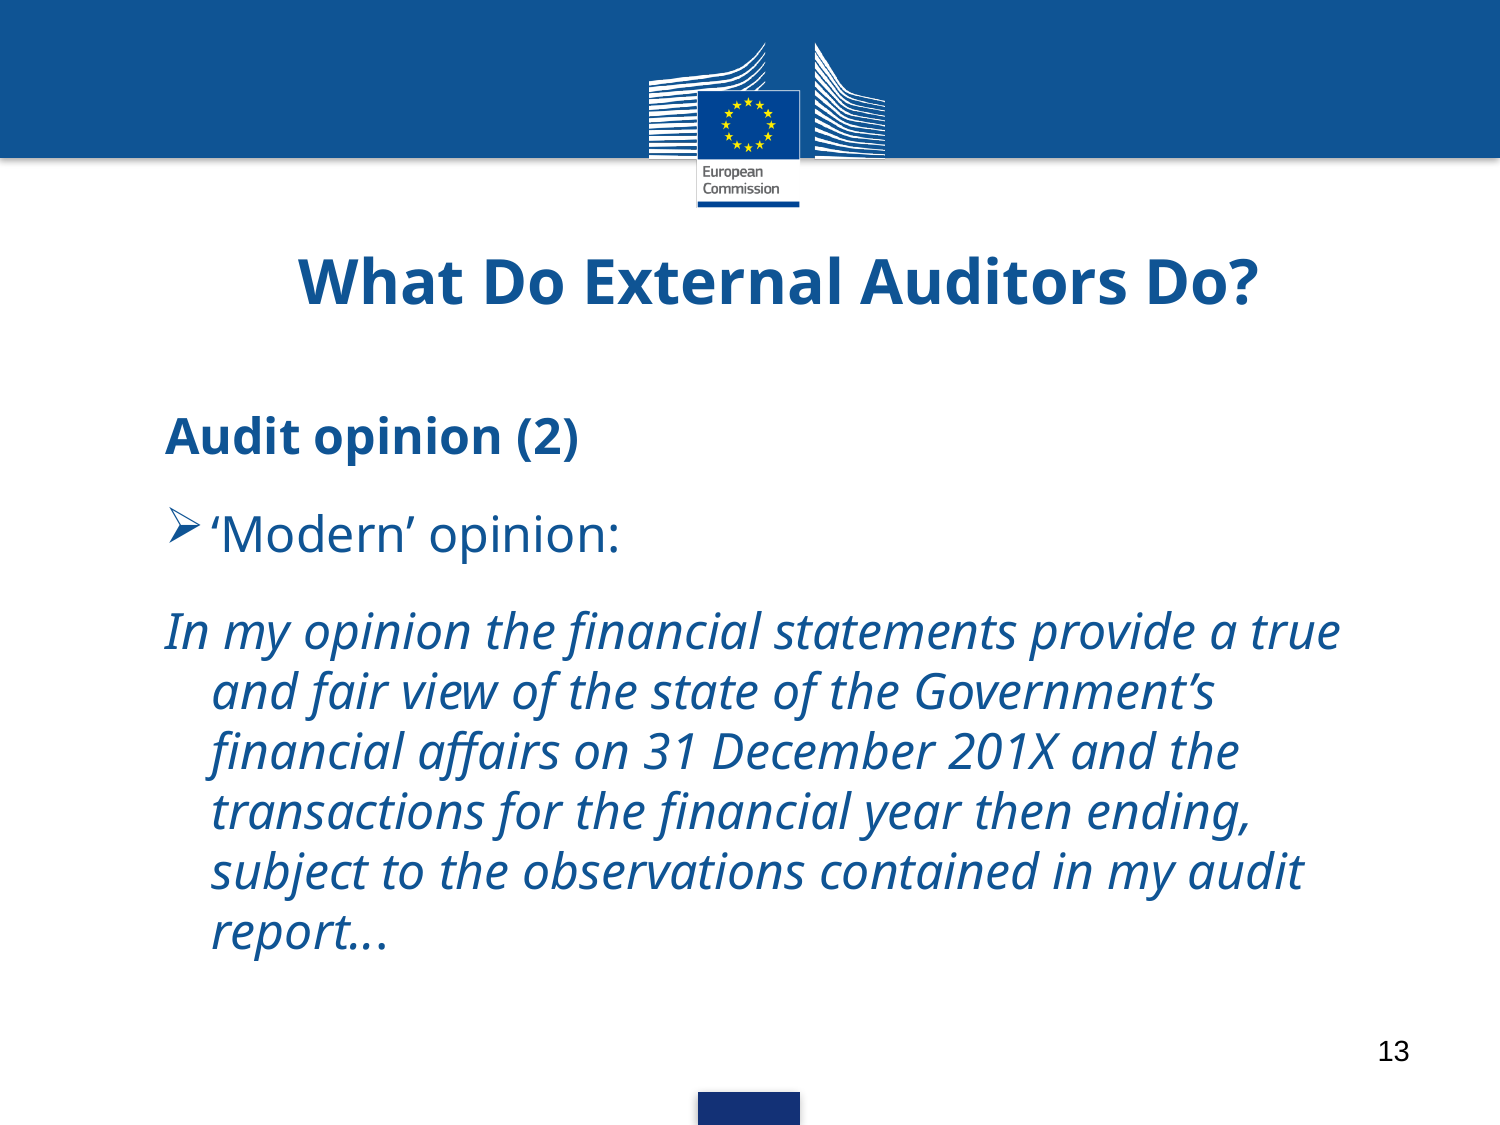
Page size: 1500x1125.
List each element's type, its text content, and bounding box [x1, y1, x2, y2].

slide_number 13 [1074, 1024, 1426, 1103]
picture [649, 42, 885, 185]
title What Do External Auditors Do? [0, 185, 1500, 374]
list Audit opinion (2) ‘Modern’ opinion: In my opinion the financial statements provide a true and fair view of the state of the Government’s financial affairs on 31 December 201X and the transactions for the financial year then ending, subject to the observations contained in my audit report... [74, 396, 1426, 1024]
